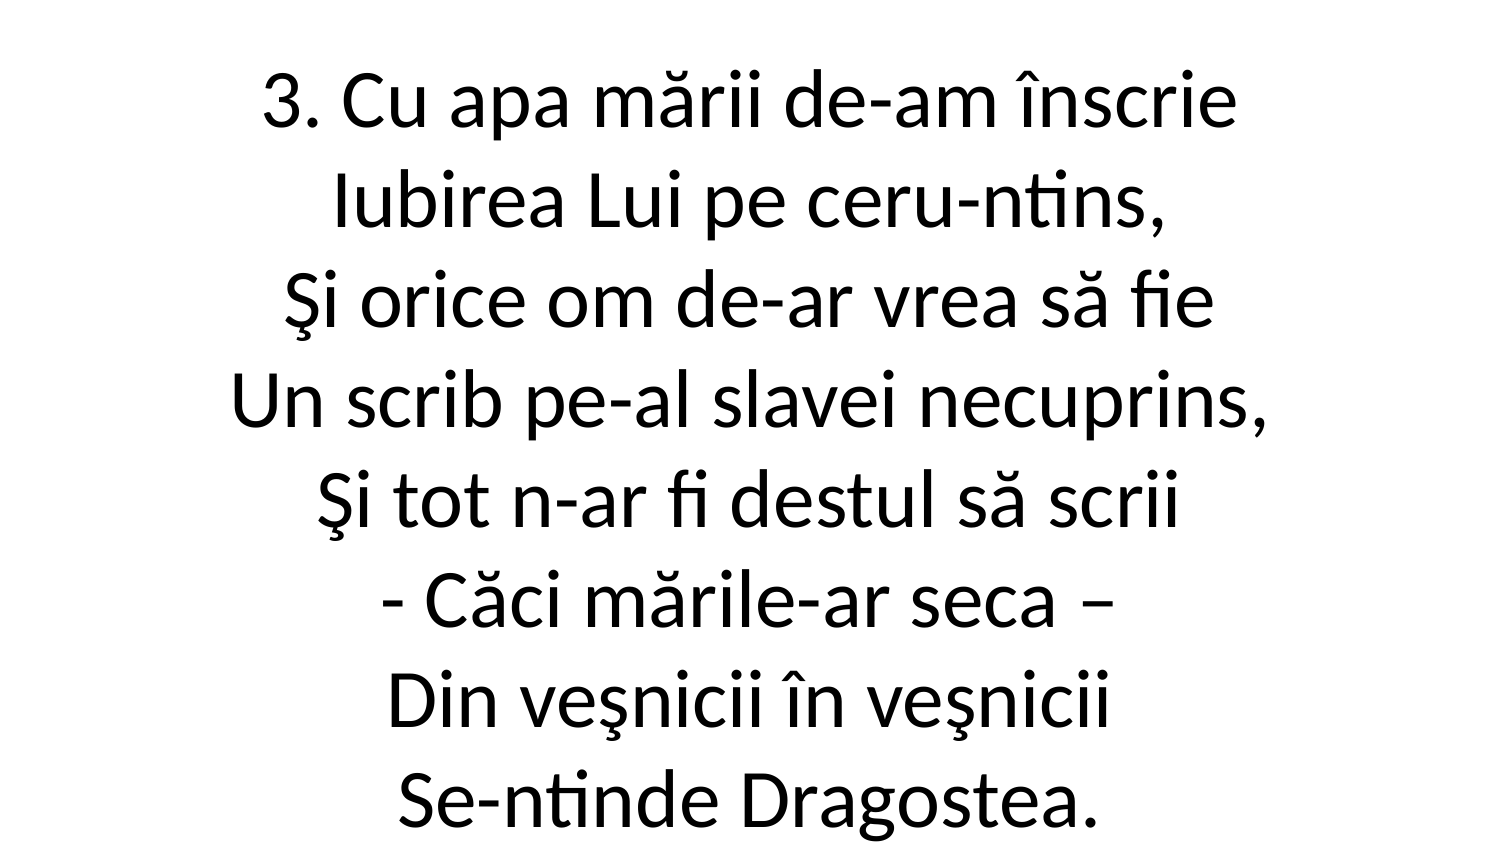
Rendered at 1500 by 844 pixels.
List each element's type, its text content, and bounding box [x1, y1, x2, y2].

text_box 3. Cu apa mării de-am înscrie Iubirea Lui pe ceru-ntins, Şi orice om de-ar vrea să fie Un scrib pe-al slavei necuprins, Şi tot n-ar fi destul să scrii - Căci mările-ar seca – Din veşnicii în veşnicii Se-ntinde Dragostea. [214, 0, 1286, 844]
